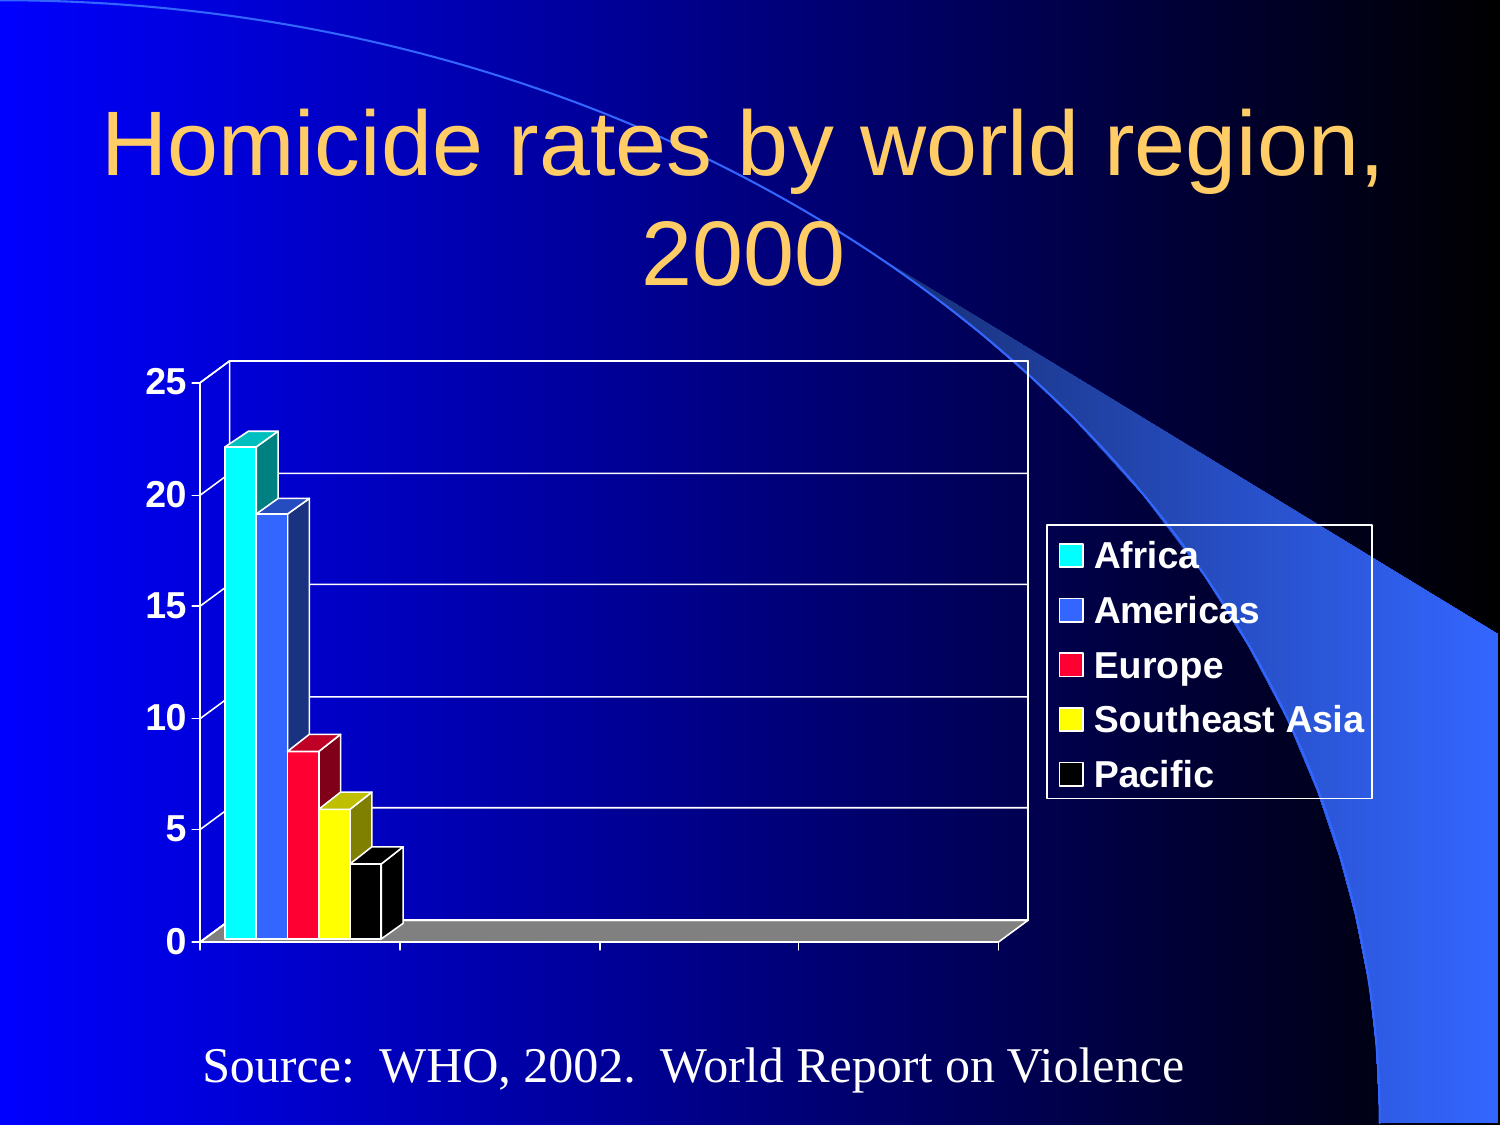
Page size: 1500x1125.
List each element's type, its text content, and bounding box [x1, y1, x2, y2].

text_box Source: WHO, 2002. World Report on Violence [187, 1024, 1263, 1100]
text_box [112, 324, 1388, 1001]
title Homicide rates by world region, 2000 [49, 99, 1438, 288]
